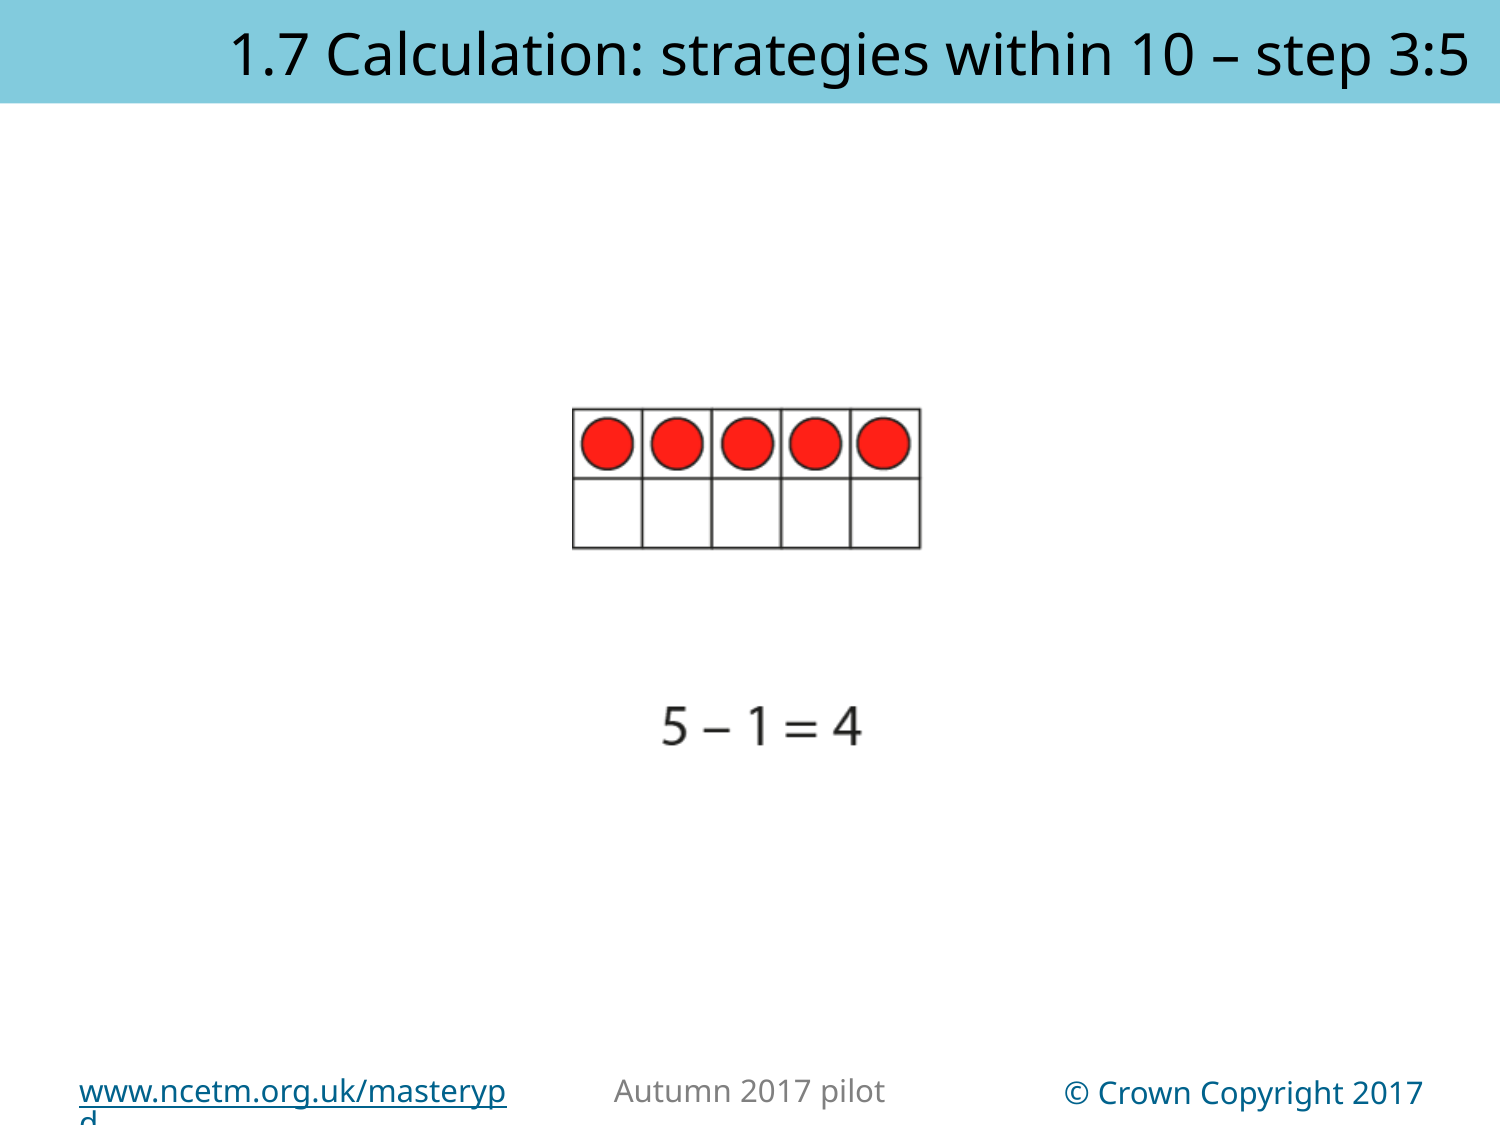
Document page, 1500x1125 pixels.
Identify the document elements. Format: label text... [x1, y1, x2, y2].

picture [642, 692, 767, 752]
picture [572, 385, 927, 563]
list 1.7 Calculation: strategies within 10 – step 3:5 [0, 0, 1500, 104]
picture [784, 692, 868, 752]
